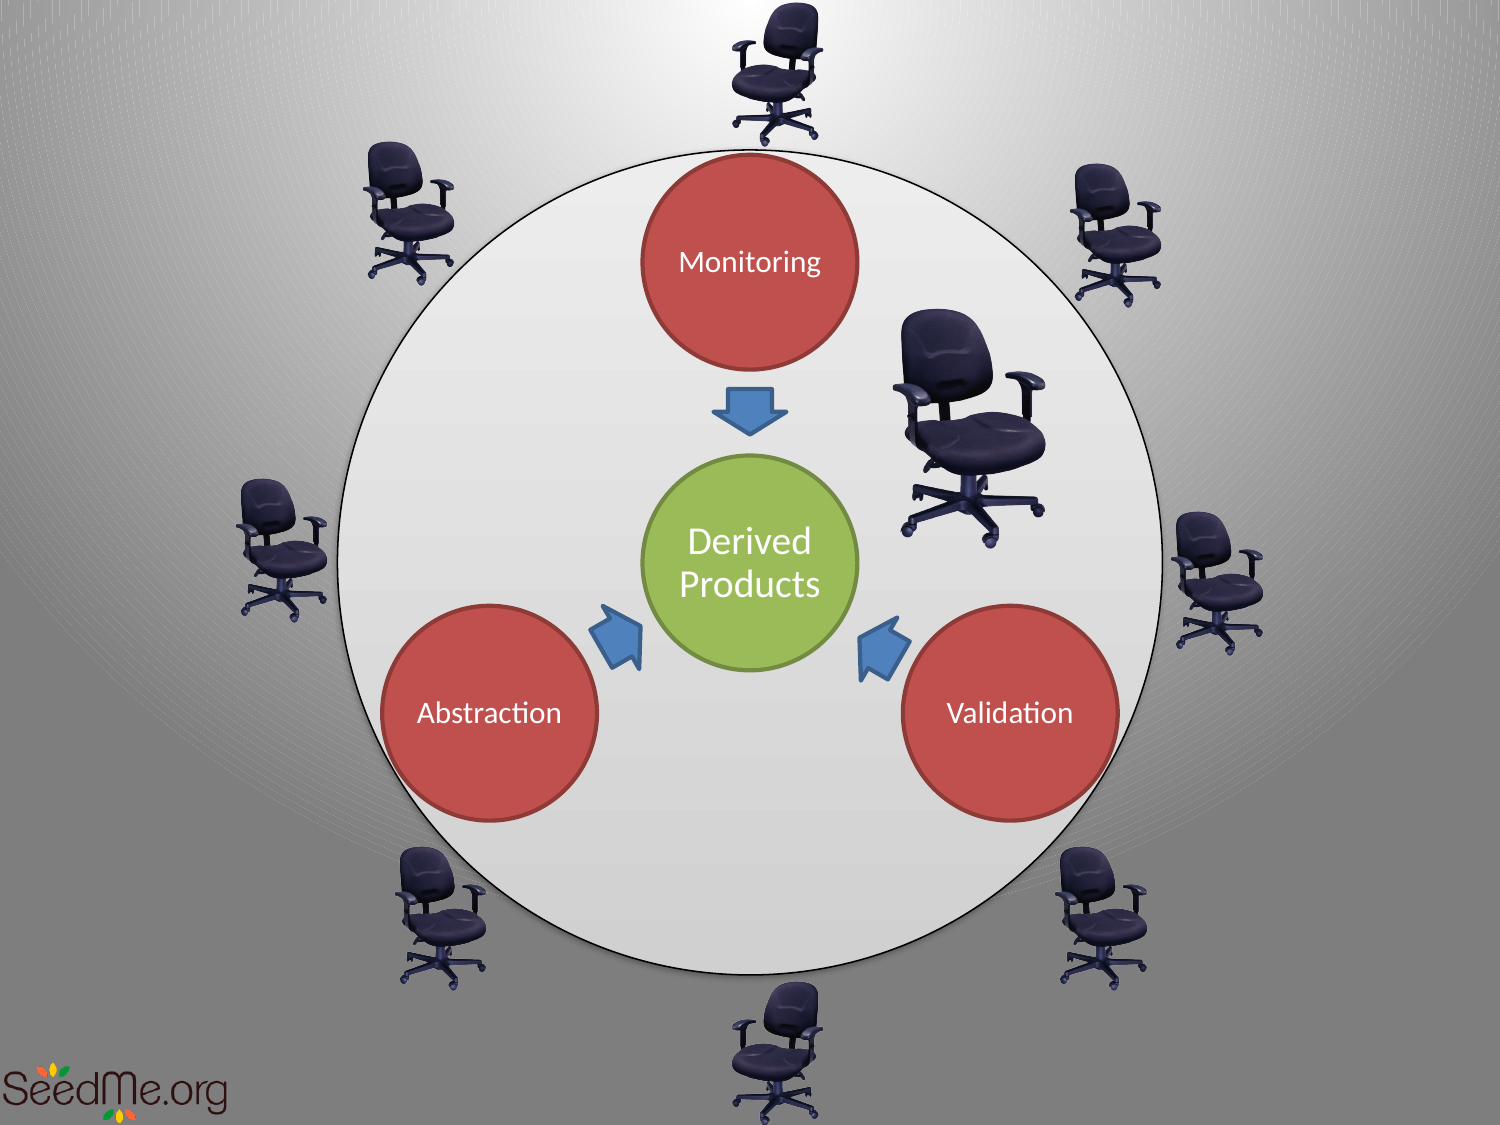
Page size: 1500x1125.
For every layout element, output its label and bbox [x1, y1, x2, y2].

text_box [642, 154, 858, 370]
picture [887, 302, 1050, 555]
text_box [434, 679, 1066, 976]
text_box [597, 600, 644, 675]
picture [233, 474, 331, 626]
picture [728, 978, 826, 1125]
text_box [902, 605, 1118, 821]
picture [728, 0, 826, 150]
text_box [713, 388, 787, 435]
picture [391, 843, 489, 995]
text_box [381, 605, 598, 821]
picture [359, 138, 457, 290]
text_box [336, 164, 1163, 741]
text_box [856, 612, 897, 686]
picture [1067, 160, 1165, 311]
picture [1052, 843, 1150, 995]
text_box [642, 455, 858, 671]
picture [1168, 508, 1266, 659]
picture [1, 1060, 227, 1124]
